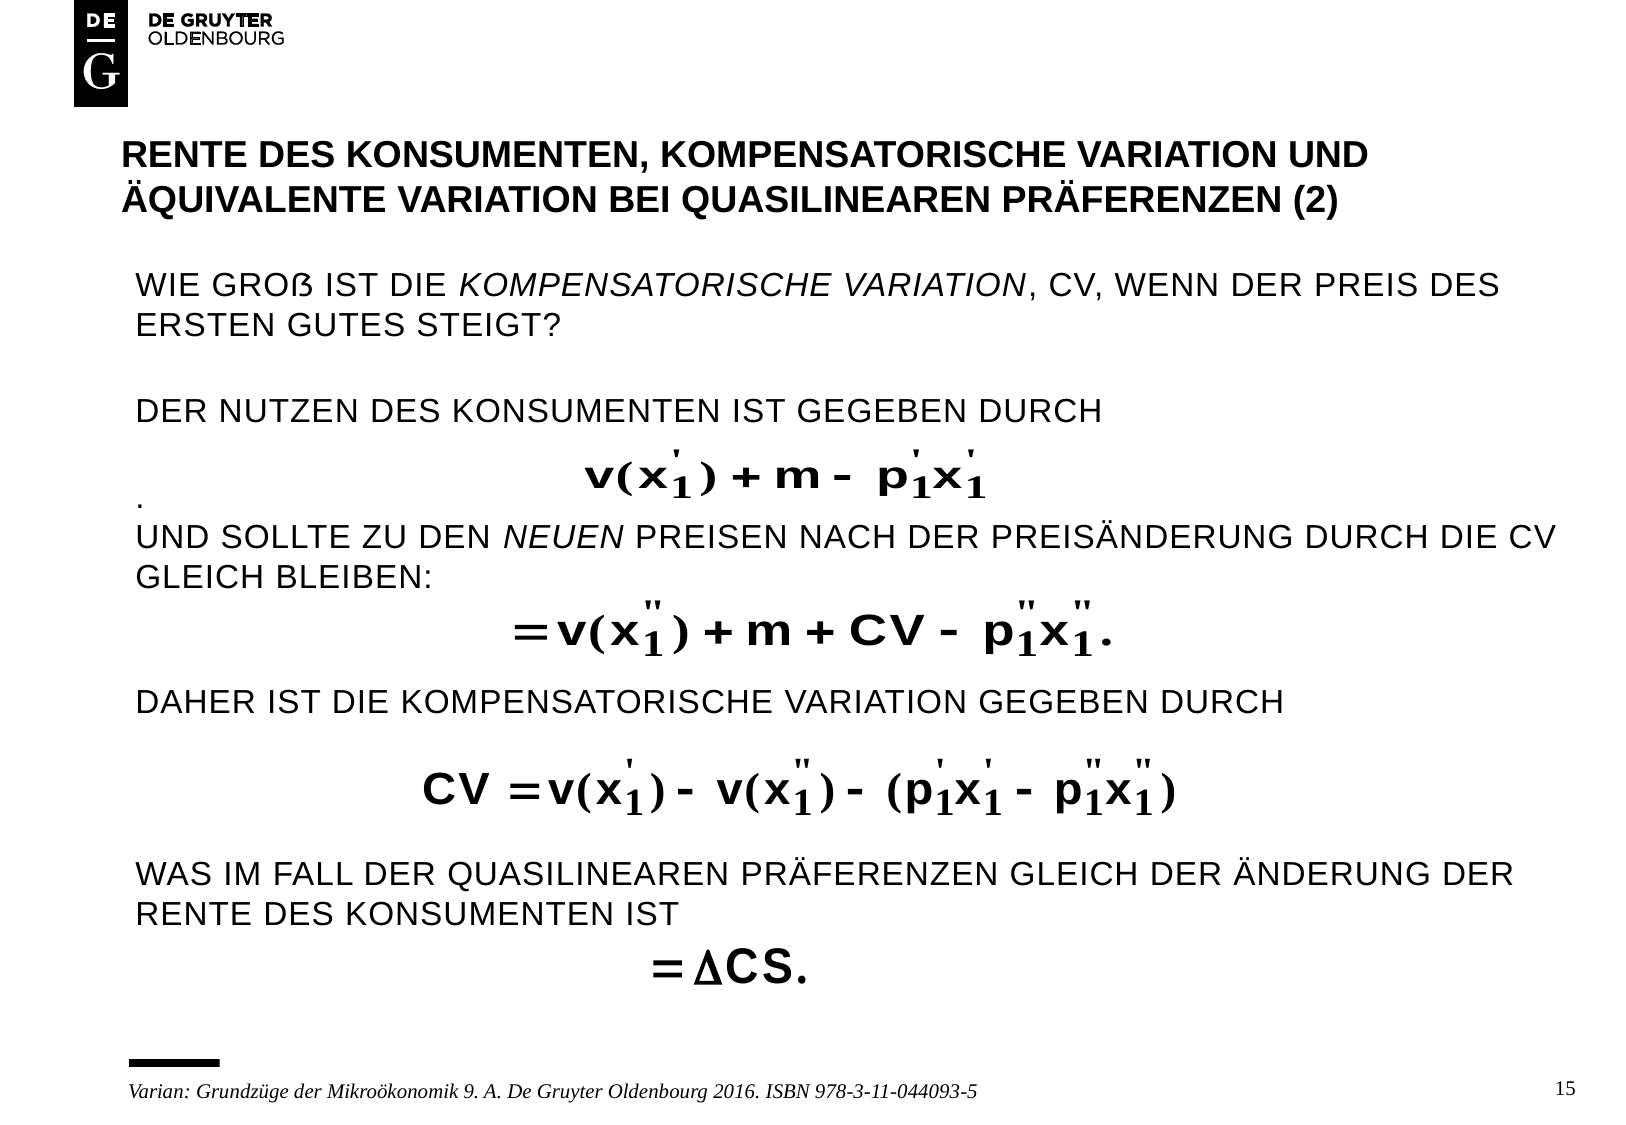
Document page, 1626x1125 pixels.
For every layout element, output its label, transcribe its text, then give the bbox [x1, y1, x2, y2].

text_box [645, 942, 810, 987]
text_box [419, 749, 1181, 819]
title Rente des konsumenten, kompensatorische variation und ÄQUIVALENTE VARIATION bei quasilinearen präferenzen (2) [121, 130, 1548, 212]
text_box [581, 441, 989, 501]
list Wie groß ist die kompensatorische variation, cv, wenn der preis des ersten gutes steigt? Der nutzen des konsumenten ist gegeben durch . Und sollte zu den neuen preisen nach der preisänderung durch die CV gleich bleiben: Daher ist die kompensatorische variation gegeben durch Was im fall der quasilinearen präferenzen gleich der änderung der rente des konsumenten ist [135, 263, 1563, 1018]
slide_number 15 [1554, 1074, 1614, 1104]
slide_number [128, 1077, 1539, 1108]
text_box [506, 591, 1115, 659]
